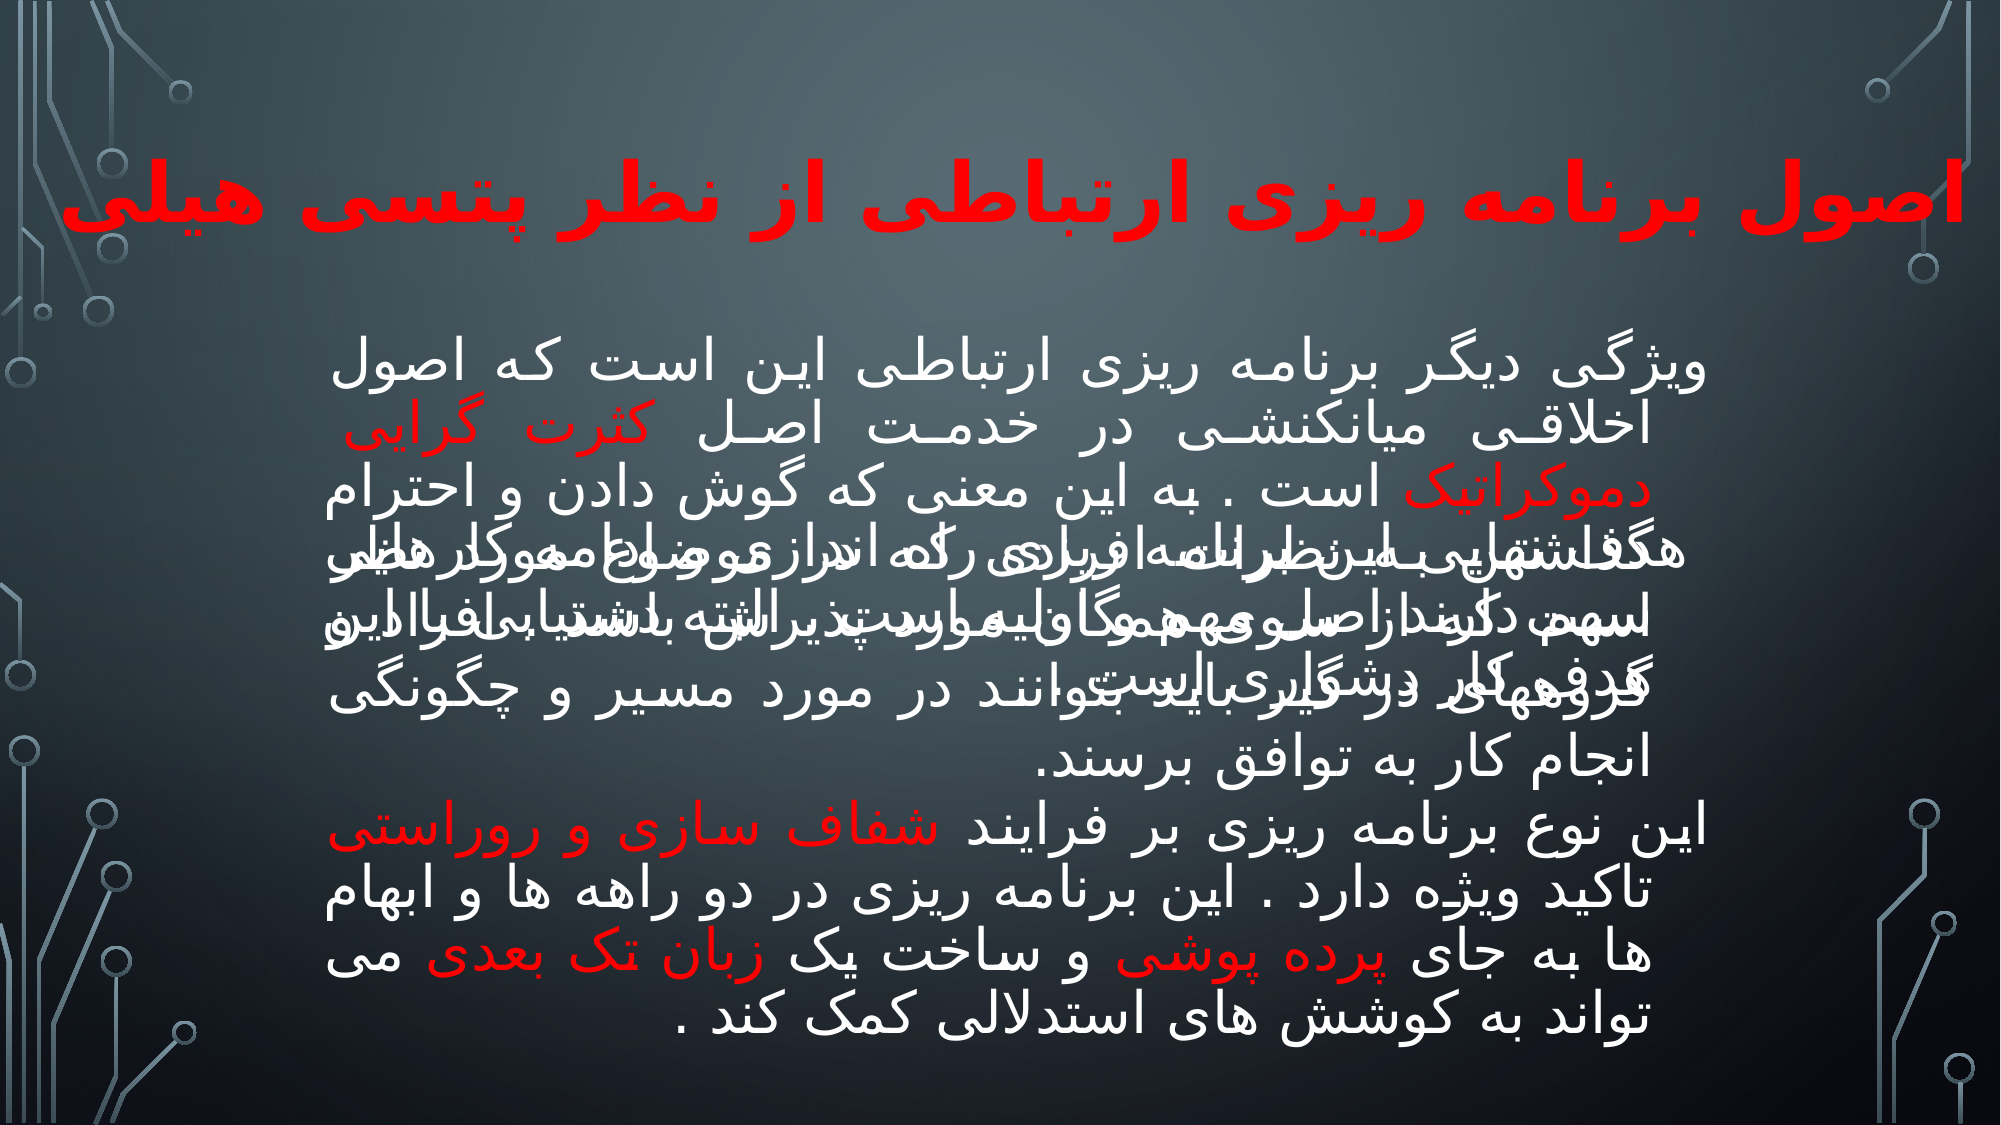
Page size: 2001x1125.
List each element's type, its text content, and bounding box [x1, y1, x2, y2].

text_box هدف نهایی این برنامه ریزی راه اندازی و ادامه کارهایی است که از سوی همگان مورد پذیرش باشد . افراد و گروههای در گیر باید بتوانند در مورد مسیر و چگونگی انجام کار به توافق برسند. [307, 500, 1725, 877]
text_box ویژگی دیگر برنامه ریزی ارتباطی این است که اصول اخلاقی میانکنشی در خدمت اصل کثرت گرایی دموکراتیک است . به این معنی که گوش دادن و احترام گذاشتن به نظرات افرادی که در موضوع مورد نظر سهم دارند اصل مهم و اولیه است . البته دستیابی با این هدف کار دشواری است . این نوع برنامه ریزی بر فرایند شفاف سازی و روراستی تاکید ویژه دارد . این برنامه ریزی در دو راهه ها و ابهام ها به جای پرده پوشی و ساخت یک زبان تک بعدی می تواند به کوشش های استدلالی کمک کند . [307, 322, 1725, 500]
text_box ویژگی دیگر برنامه ریزی ارتباطی این است که اصول اخلاقی میانکنشی در خدمت اصل کثرت گرایی دموکراتیک است . به این معنی که گوش دادن و احترام گذاشتن به نظرات افرادی که در موضوع مورد نظر سهم دارند اصل مهم و اولیه است . البته دستیابی با این هدف کار دشواری است . این نوع برنامه ریزی بر فرایند شفاف سازی و روراستی تاکید ویژه دارد . این برنامه ریزی در دو راهه ها و ابهام ها به جای پرده پوشی و ساخت یک زبان تک بعدی می تواند به کوشش های استدلالی کمک کند . [307, 877, 1725, 1054]
text_box اصول برنامه ریزی ارتباطی از نظر پتسی هیلی [14, 131, 1986, 247]
